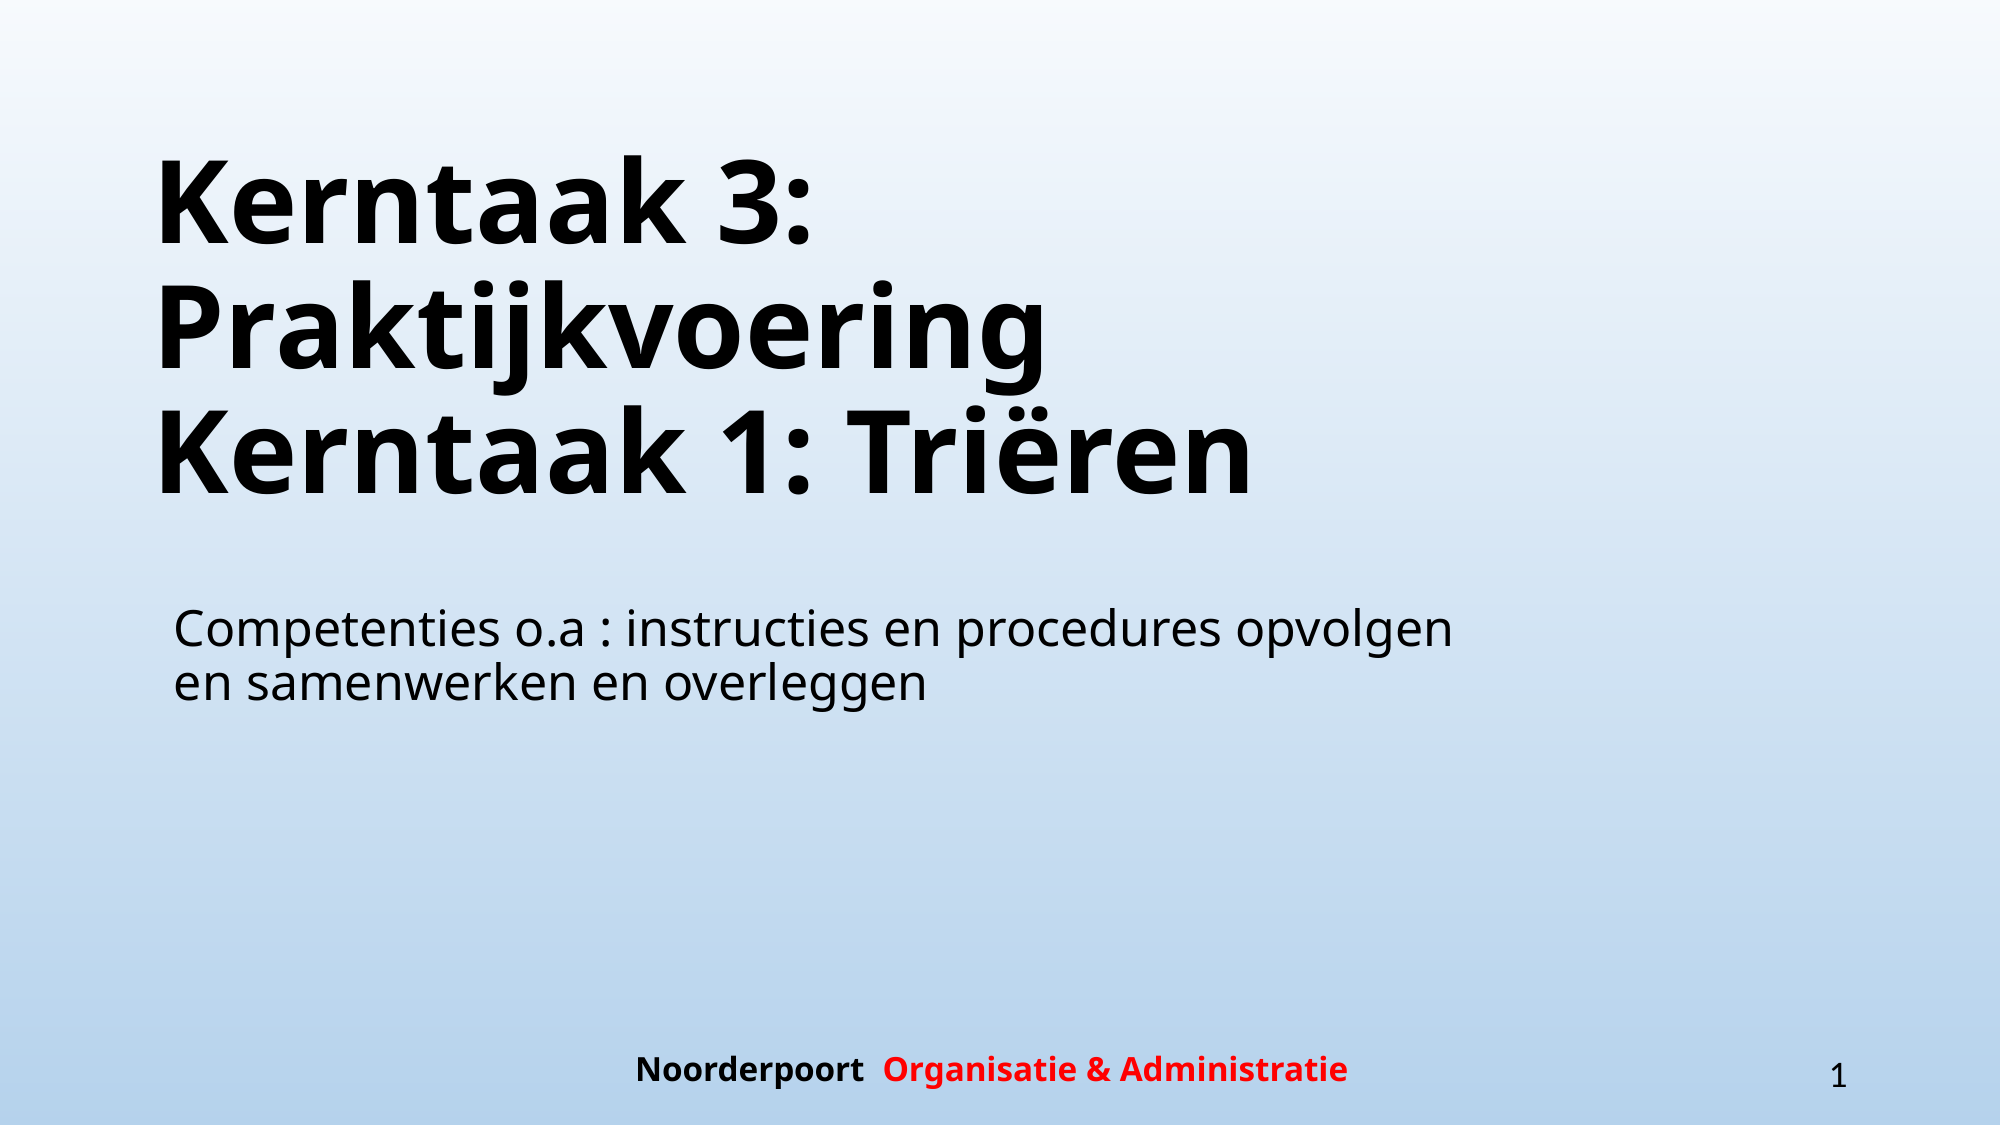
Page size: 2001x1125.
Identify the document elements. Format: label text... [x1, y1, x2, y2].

footer Noorderpoort Organisatie & Administratie [249, 1038, 1770, 1099]
subtitle Competenties o.a : instructies en procedures opvolgen en samenwerken en overleggen [158, 595, 1509, 783]
title Kerntaak 3: Praktijkvoering Kerntaak 1: Triëren [137, 134, 1638, 526]
slide_number 1 [1412, 1042, 1863, 1103]
